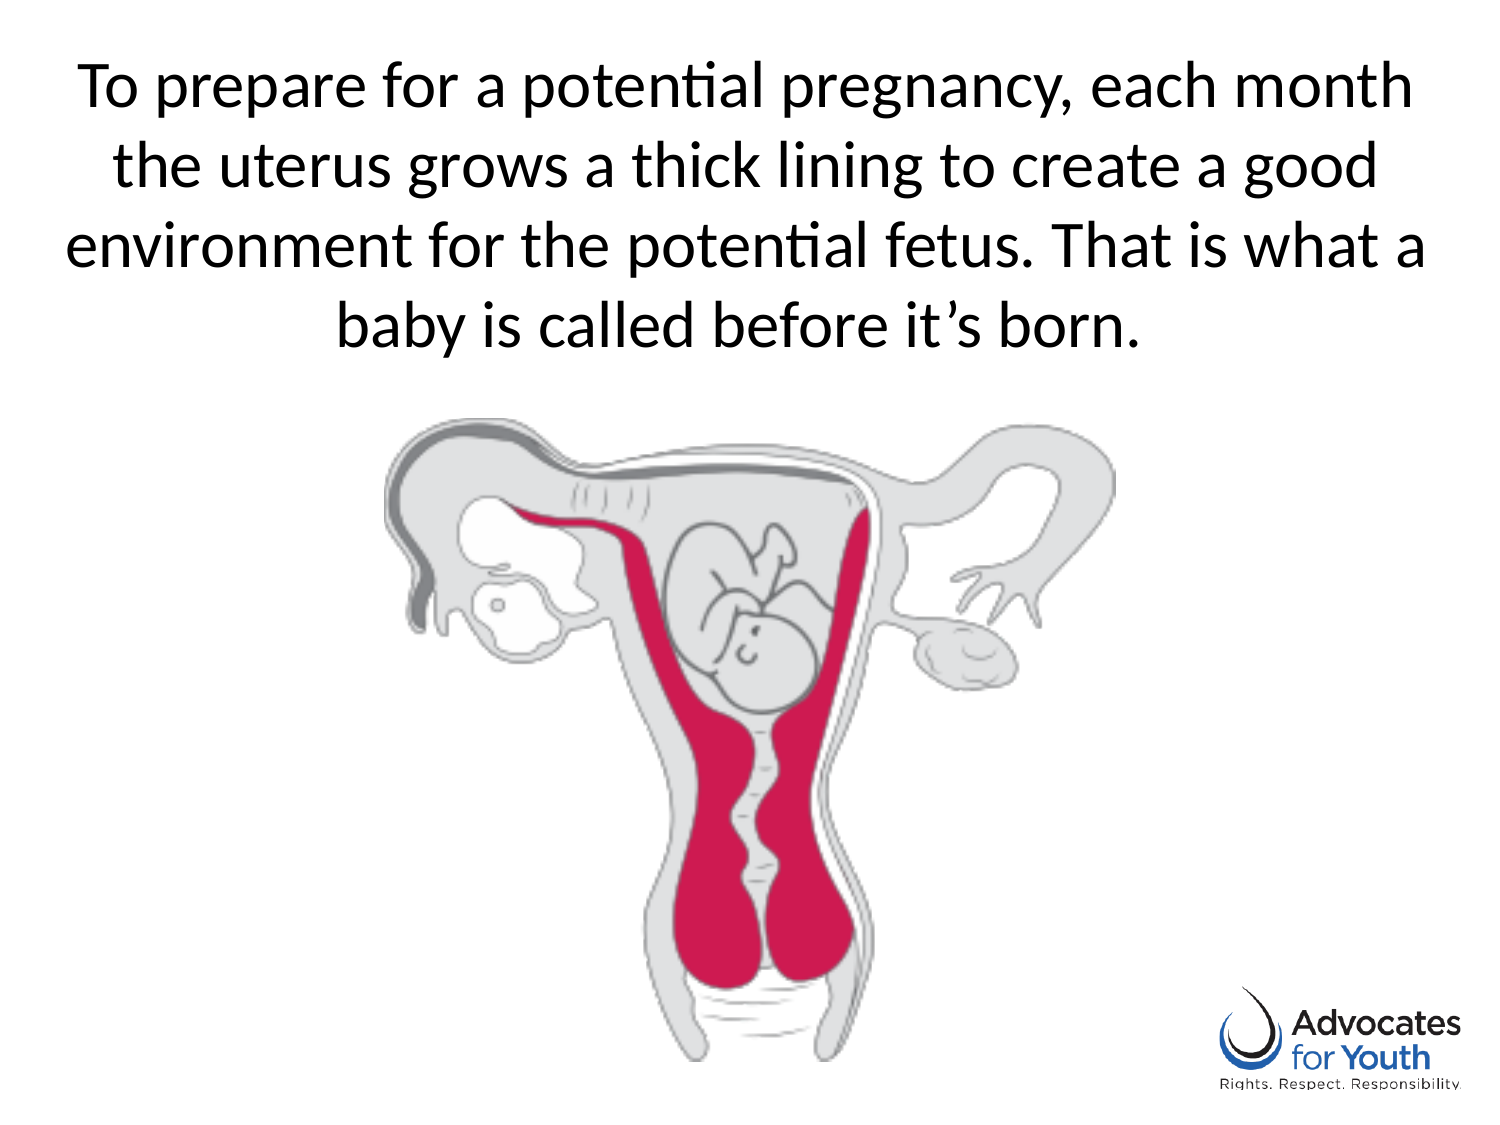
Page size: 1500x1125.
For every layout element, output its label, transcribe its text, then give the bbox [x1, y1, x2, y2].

text_box To prepare for a potential pregnancy, each month the uterus grows a thick lining to create a good environment for the potential fetus. That is what a baby is called before it’s born. [26, 33, 1467, 369]
picture [1219, 986, 1461, 1090]
picture [383, 418, 1117, 1063]
